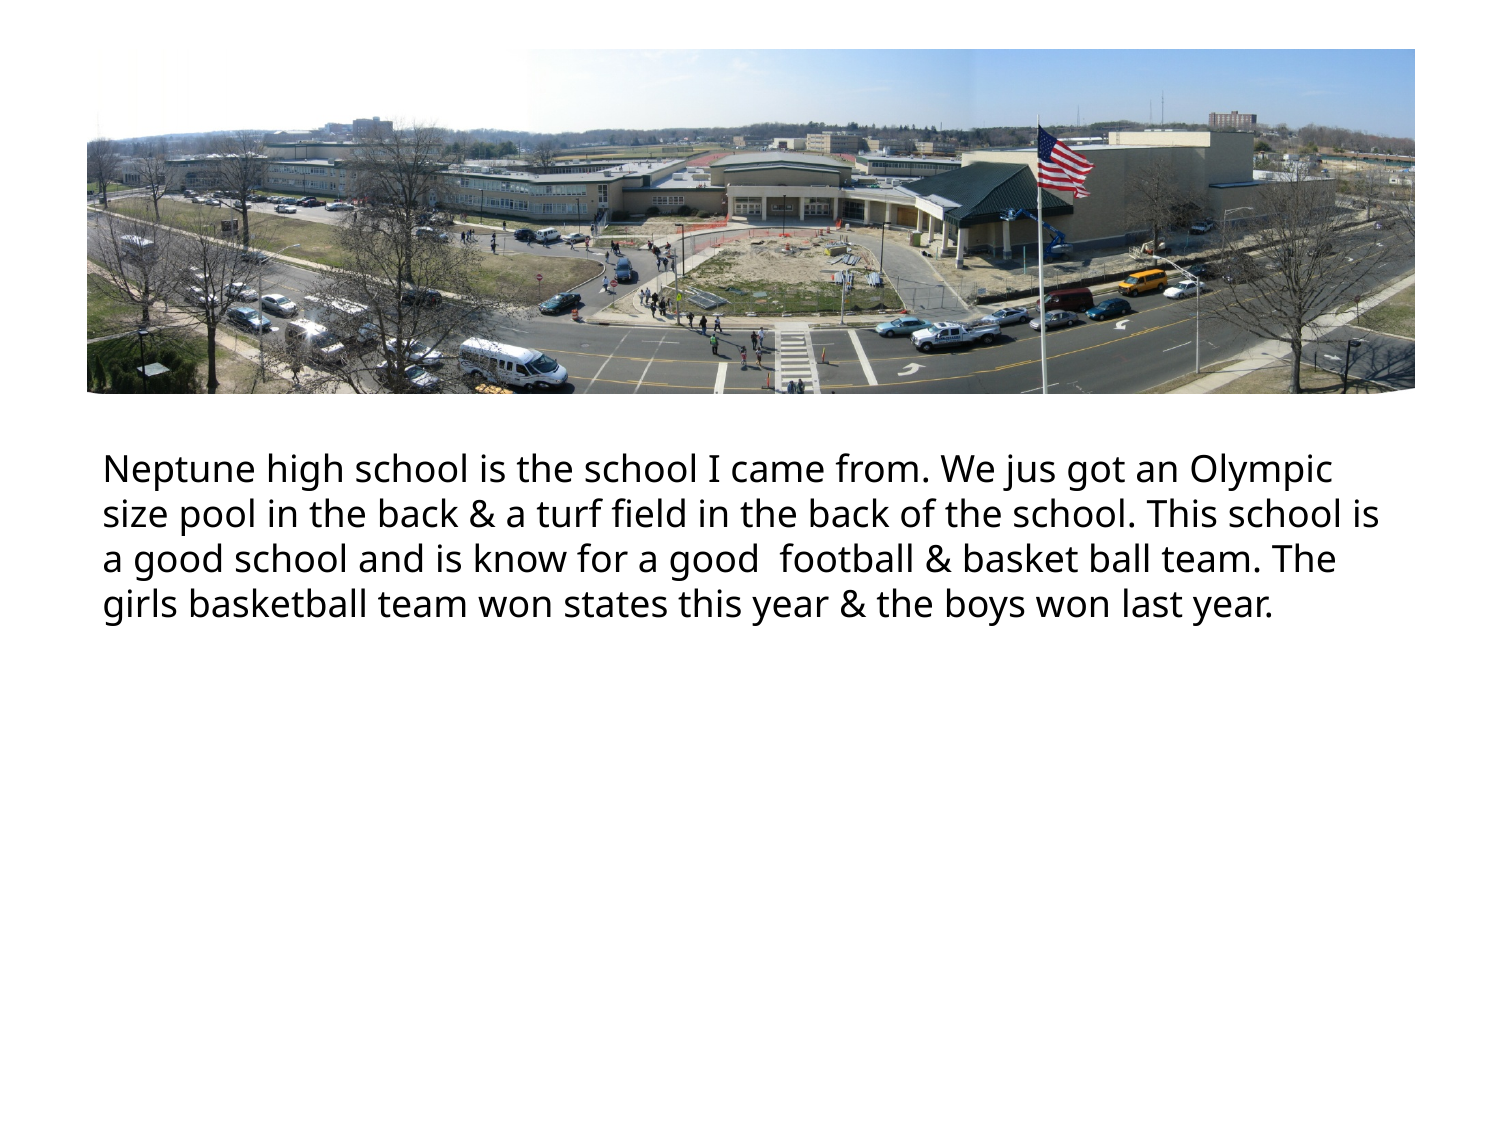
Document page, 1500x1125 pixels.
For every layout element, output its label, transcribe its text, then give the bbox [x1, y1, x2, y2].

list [87, 49, 1415, 394]
text_box Neptune high school is the school I came from. We jus got an Olympic size pool in the back & a turf field in the back of the school. This school is a good school and is know for a good football & basket ball team. The girls basketball team won states this year & the boys won last year. [87, 437, 1425, 633]
